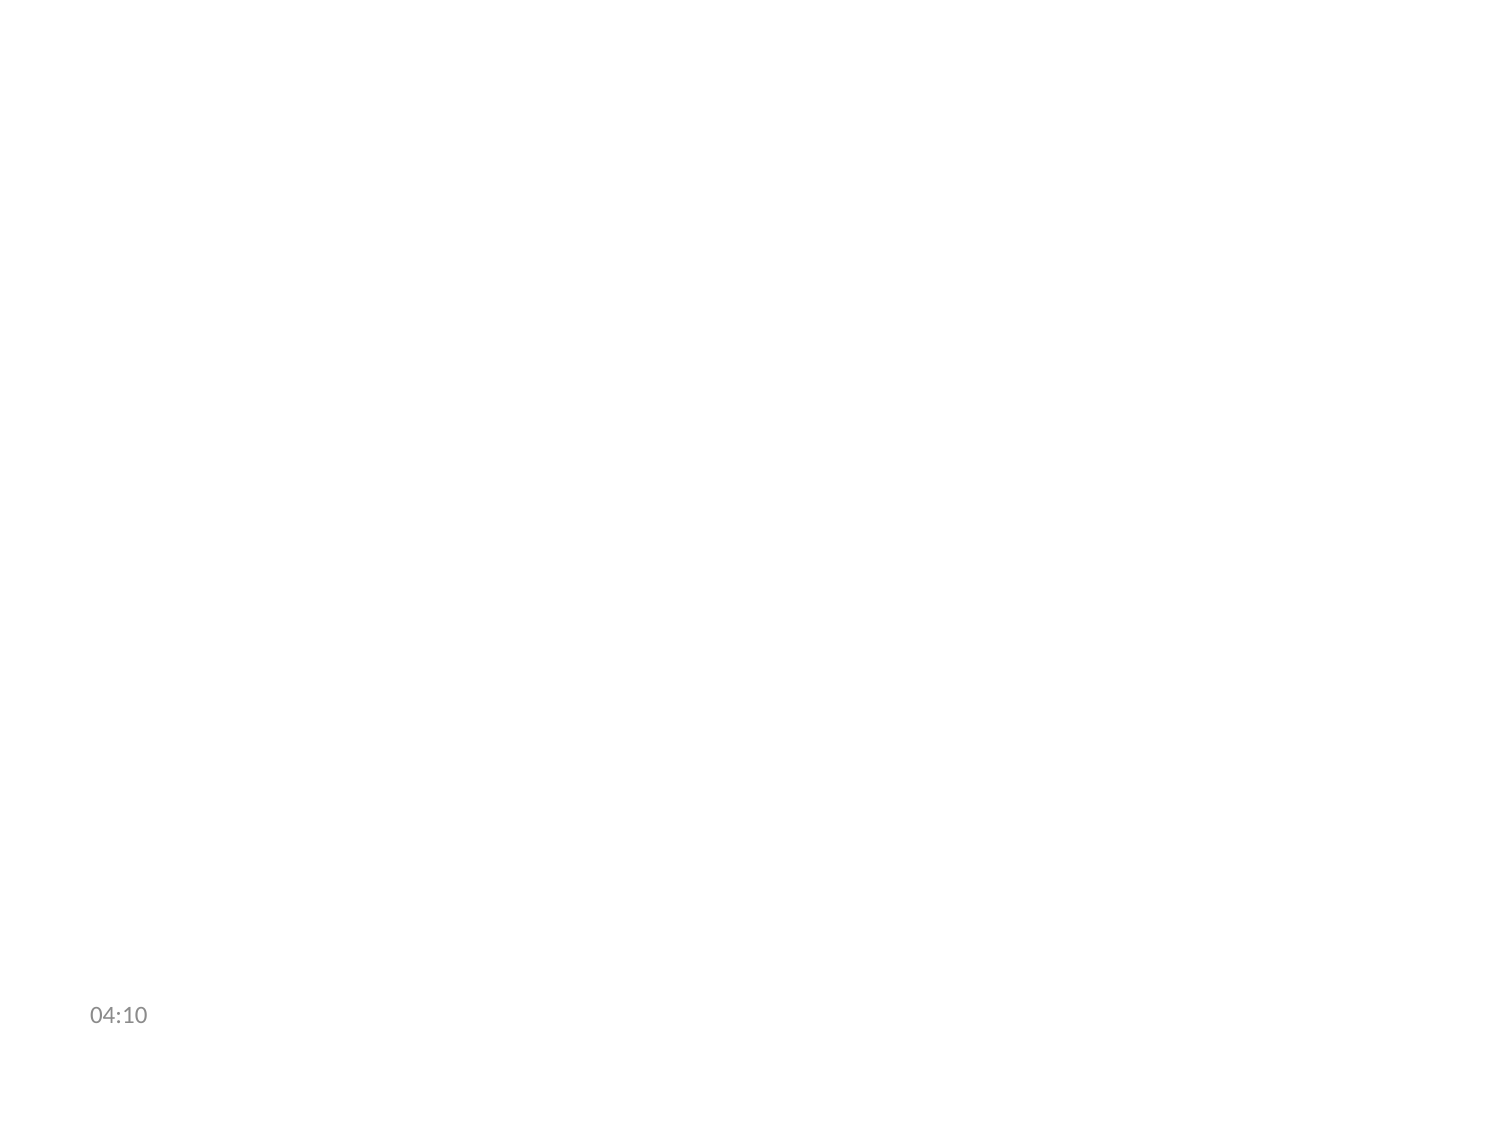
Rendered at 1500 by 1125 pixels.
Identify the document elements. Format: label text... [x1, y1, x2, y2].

text_box 15:35 [75, 983, 425, 1044]
